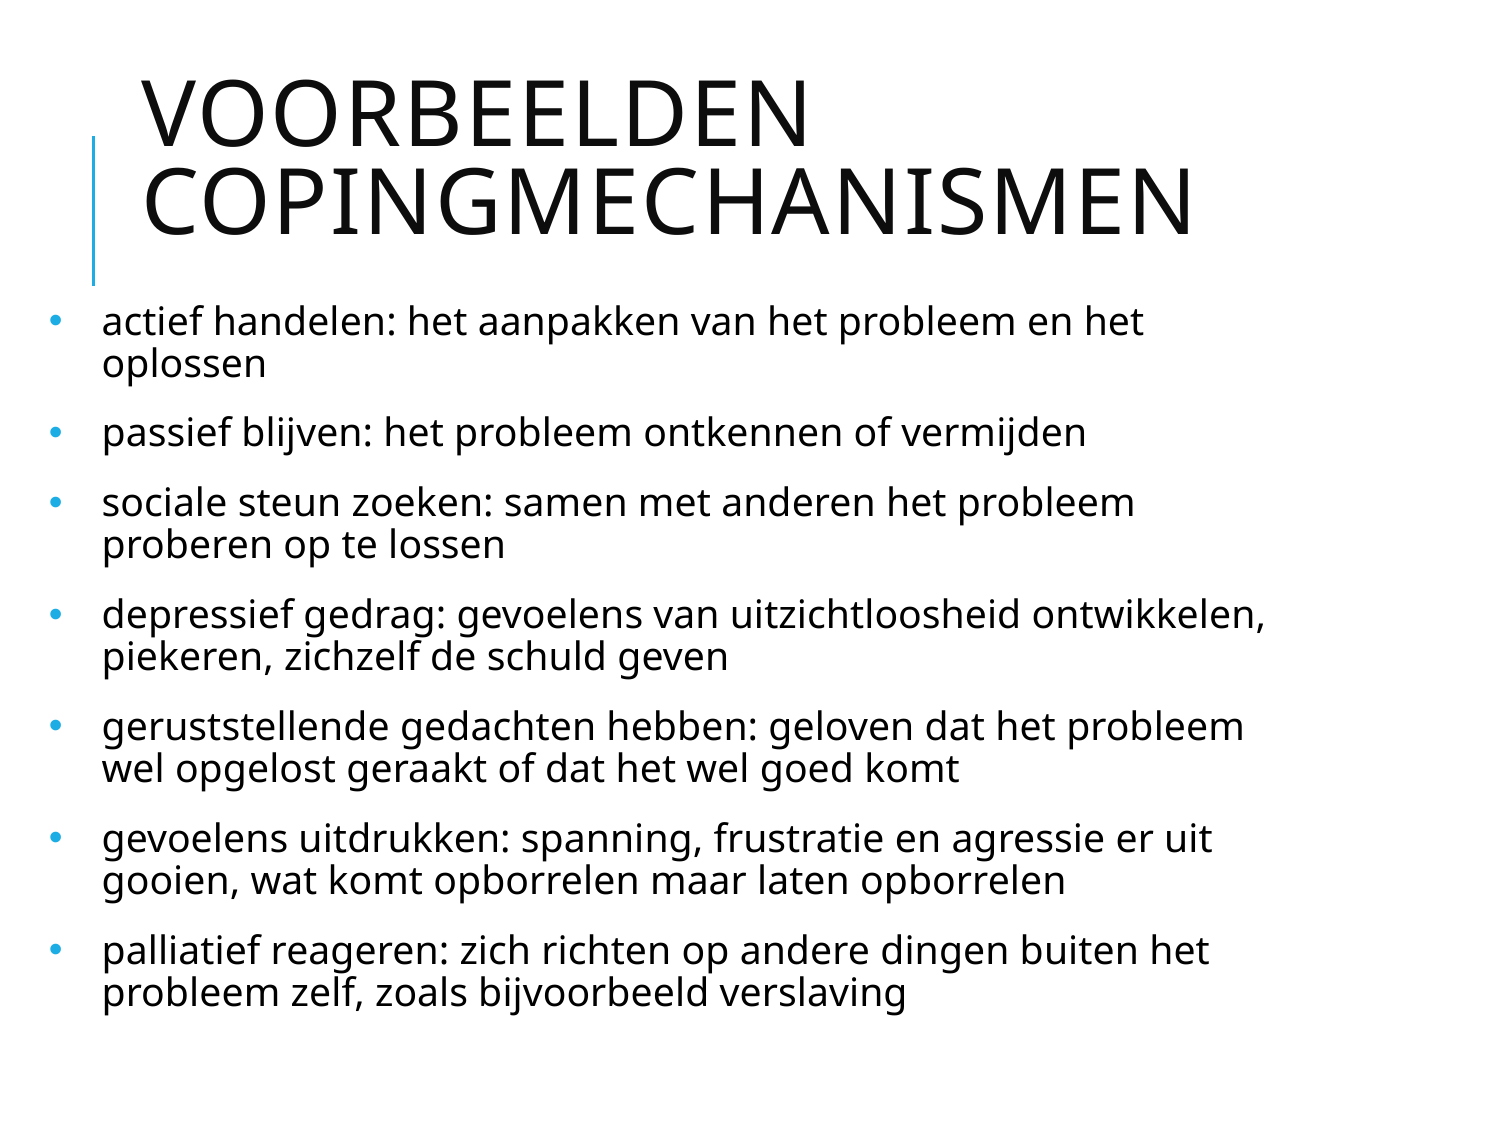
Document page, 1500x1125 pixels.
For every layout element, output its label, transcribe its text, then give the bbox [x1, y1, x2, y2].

list actief handelen: het aanpakken van het probleem en het oplossen passief blijven: het probleem ontkennen of vermijden sociale steun zoeken: samen met anderen het probleem proberen op te lossen depressief gedrag: gevoelens van uitzichtloosheid ontwikkelen, piekeren, zichzelf de schuld geven geruststellende gedachten hebben: geloven dat het probleem wel opgelost geraakt of dat het wel goed komt gevoelens uitdrukken: spanning, frustratie en agressie er uit gooien, wat komt opborrelen maar laten opborrelen palliatief reageren: zich richten op andere dingen buiten het probleem zelf, zoals bijvoorbeeld verslaving [41, 293, 1292, 1024]
title Voorbeelden copingmechanismen [126, 96, 1322, 342]
